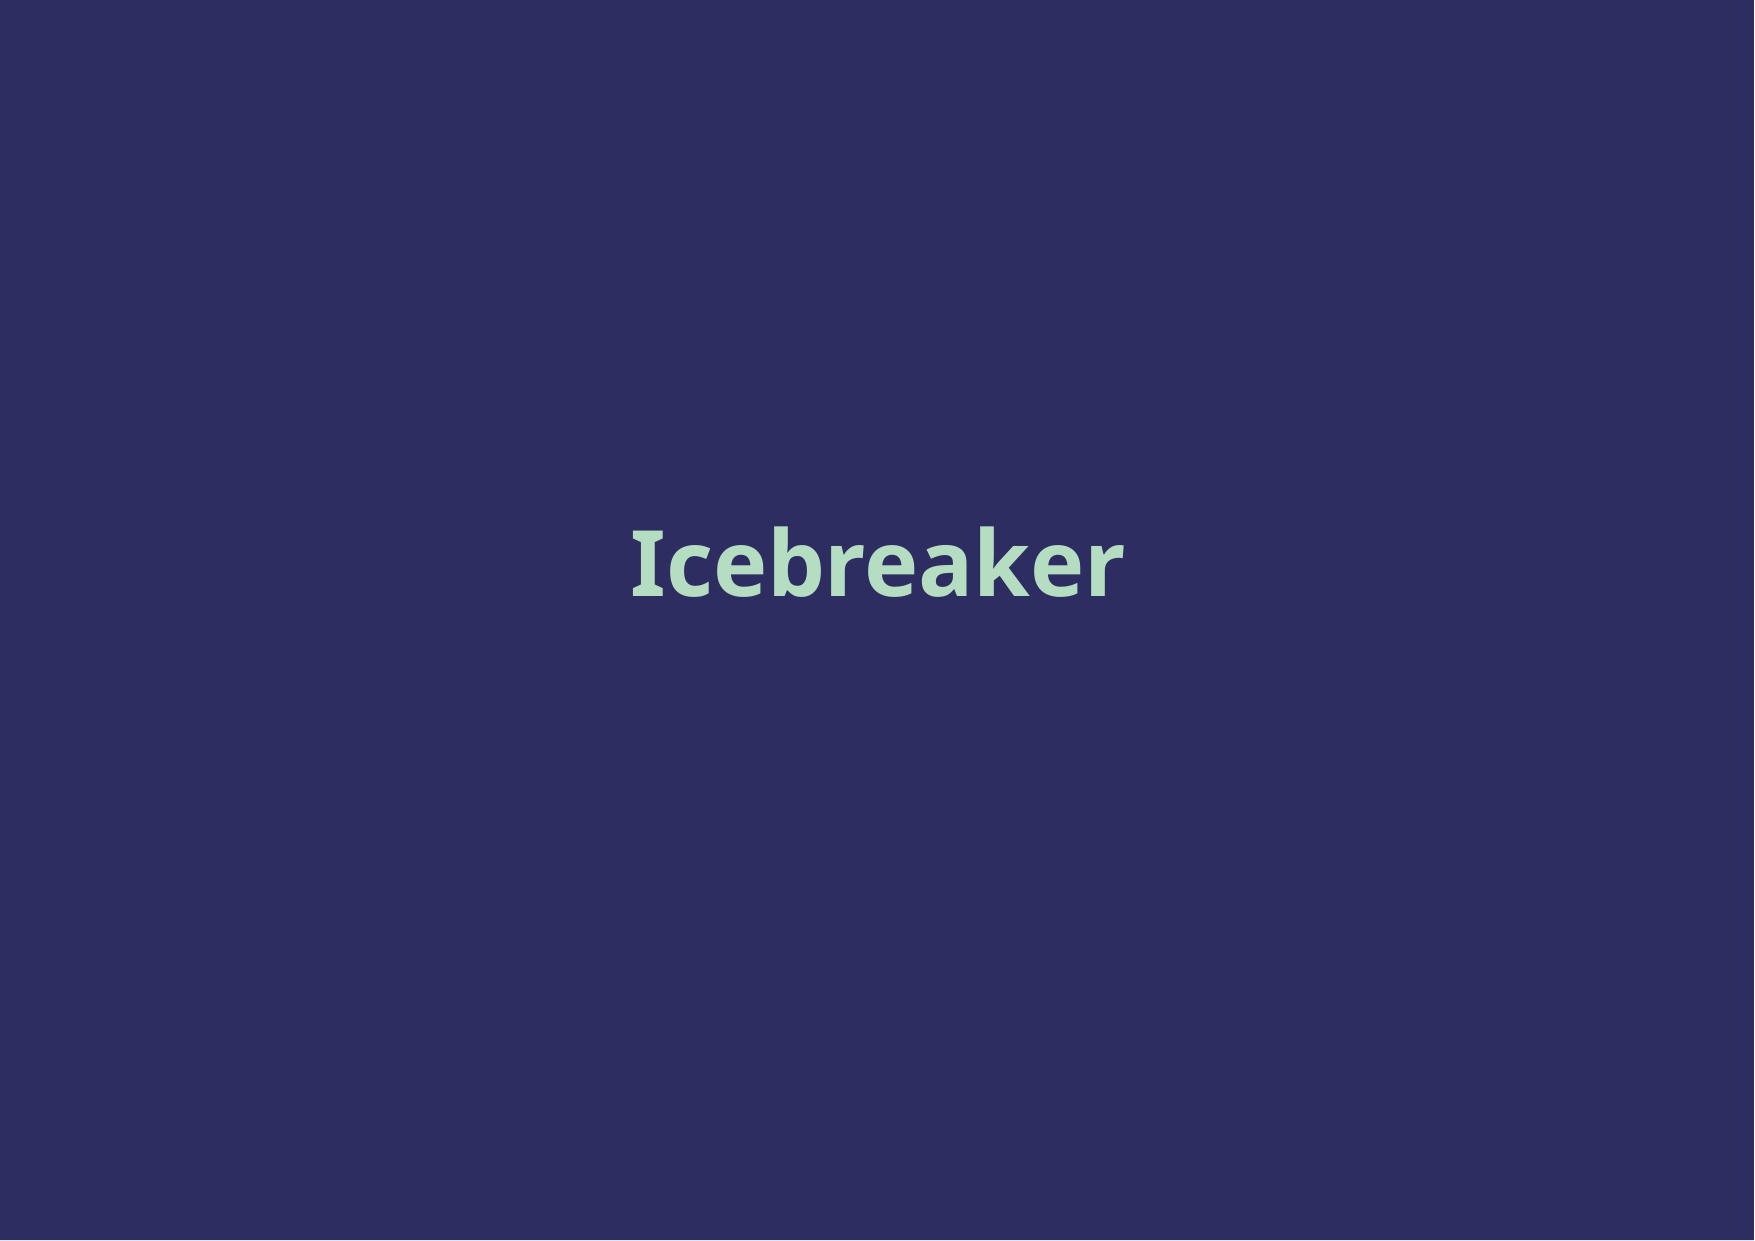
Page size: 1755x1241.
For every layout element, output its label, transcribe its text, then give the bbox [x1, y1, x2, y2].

title Icebreaker [453, 502, 1302, 712]
text_box [0, 0, 1754, 1241]
